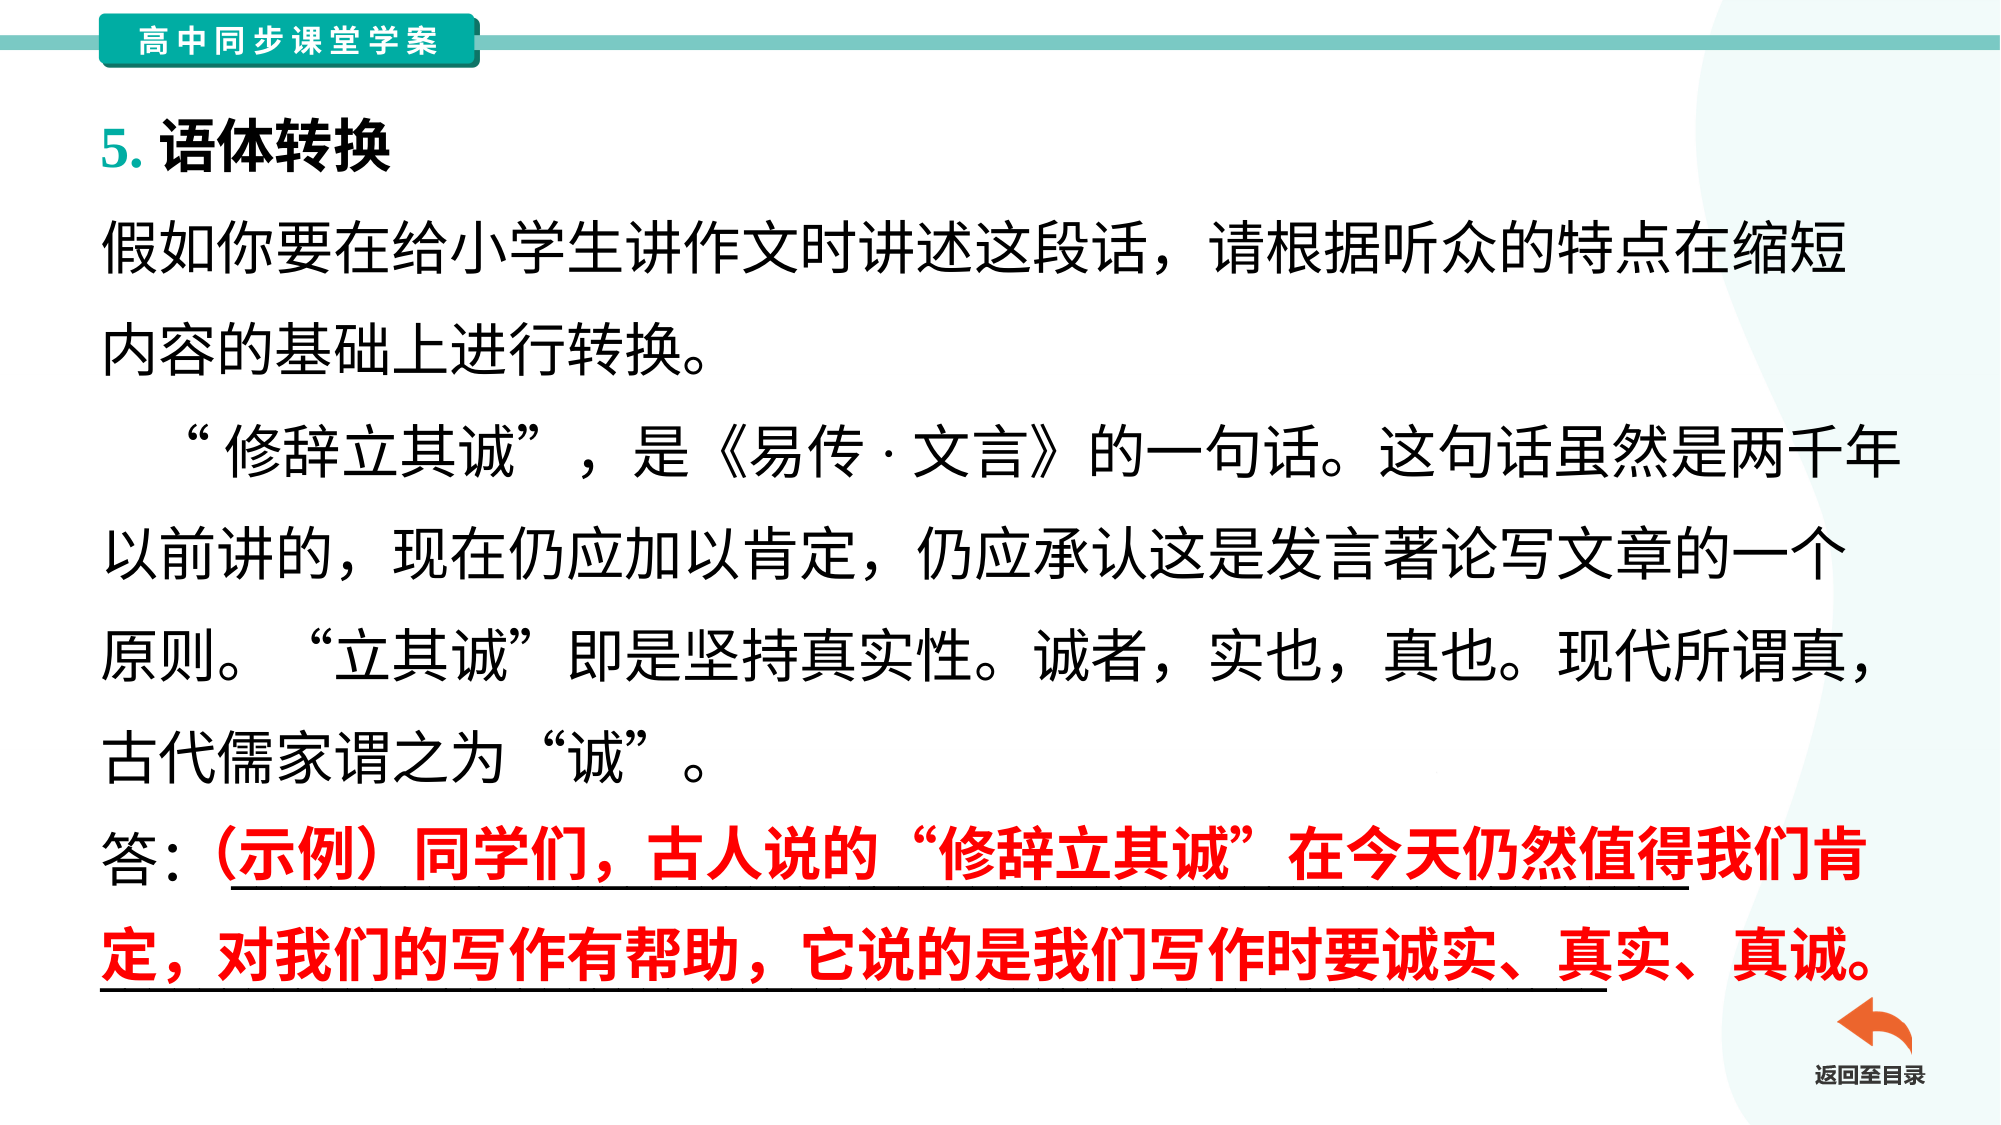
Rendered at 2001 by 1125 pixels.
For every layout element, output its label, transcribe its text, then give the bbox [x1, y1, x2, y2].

picture [0, 0, 2000, 1125]
text_box 5.语体转换 假如你要在给小学生讲作文时讲述这段话，请根据听众的特点在缩短 内容的基础上进行转换。 “修辞立其诚”，是《易传·文言》的一句话。这句话虽然是两千年 以前讲的，现在仍应加以肯定，仍应承认这是发言著论写文章的一个 原则。“立其诚”即是坚持真实性。诚者，实也，真也。现代所谓真， 古代儒家谓之为“诚”。 答：___________________________________________________________ _____________________________________________________________ [100, 76, 1899, 785]
text_box 5.语体转换 假如你要在给小学生讲作文时讲述这段话，请根据听众的特点在缩短 内容的基础上进行转换。 “修辞立其诚”，是《易传·文言》的一句话。这句话虽然是两千年 以前讲的，现在仍应加以肯定，仍应承认这是发言著论写文章的一个 原则。“立其诚”即是坚持真实性。诚者，实也，真也。现代所谓真， 古代儒家谓之为“诚”。 答：___________________________________________________________ _____________________________________________________________ [100, 989, 1899, 996]
text_box （示例）同学们，古人说的“修辞立其诚”在今天仍然值得我们肯定，对我们的写作有帮助，它说的是我们写作时要诚实、真实、真诚。 [100, 785, 1899, 989]
